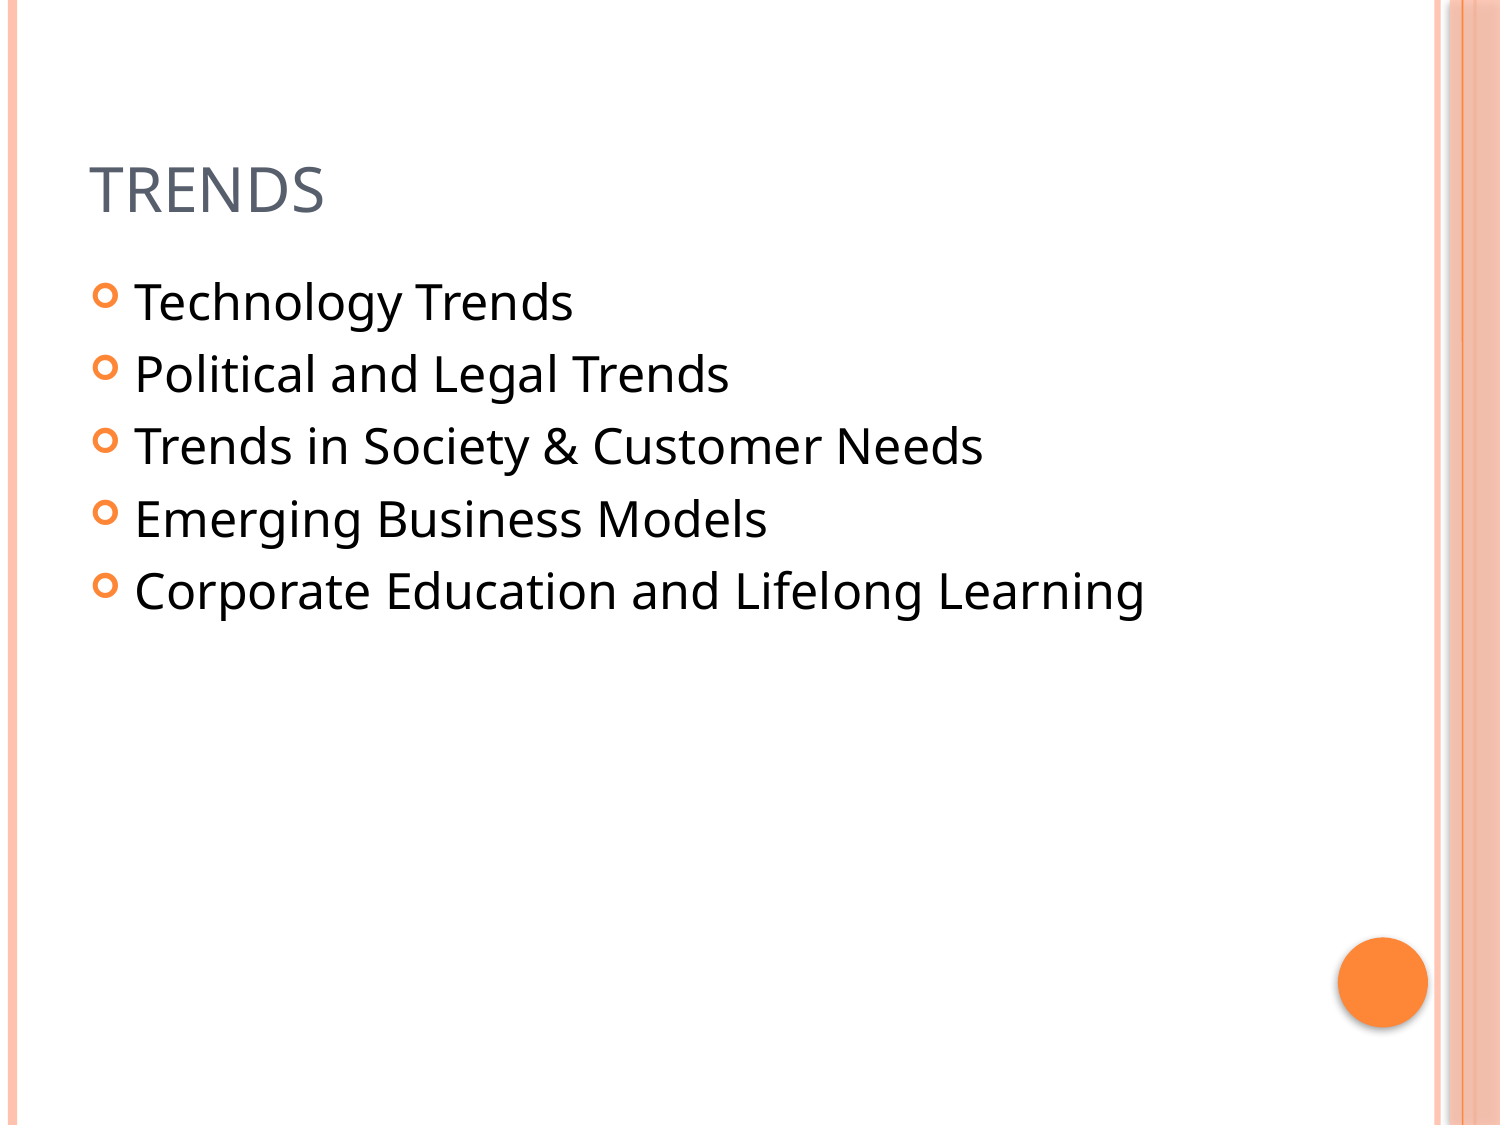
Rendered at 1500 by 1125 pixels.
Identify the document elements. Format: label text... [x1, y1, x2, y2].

list Technology Trends Political and Legal Trends Trends in Society & Customer Needs Emerging Business Models Corporate Education and Lifelong Learning [75, 262, 1313, 688]
title Trends [75, 45, 1300, 233]
